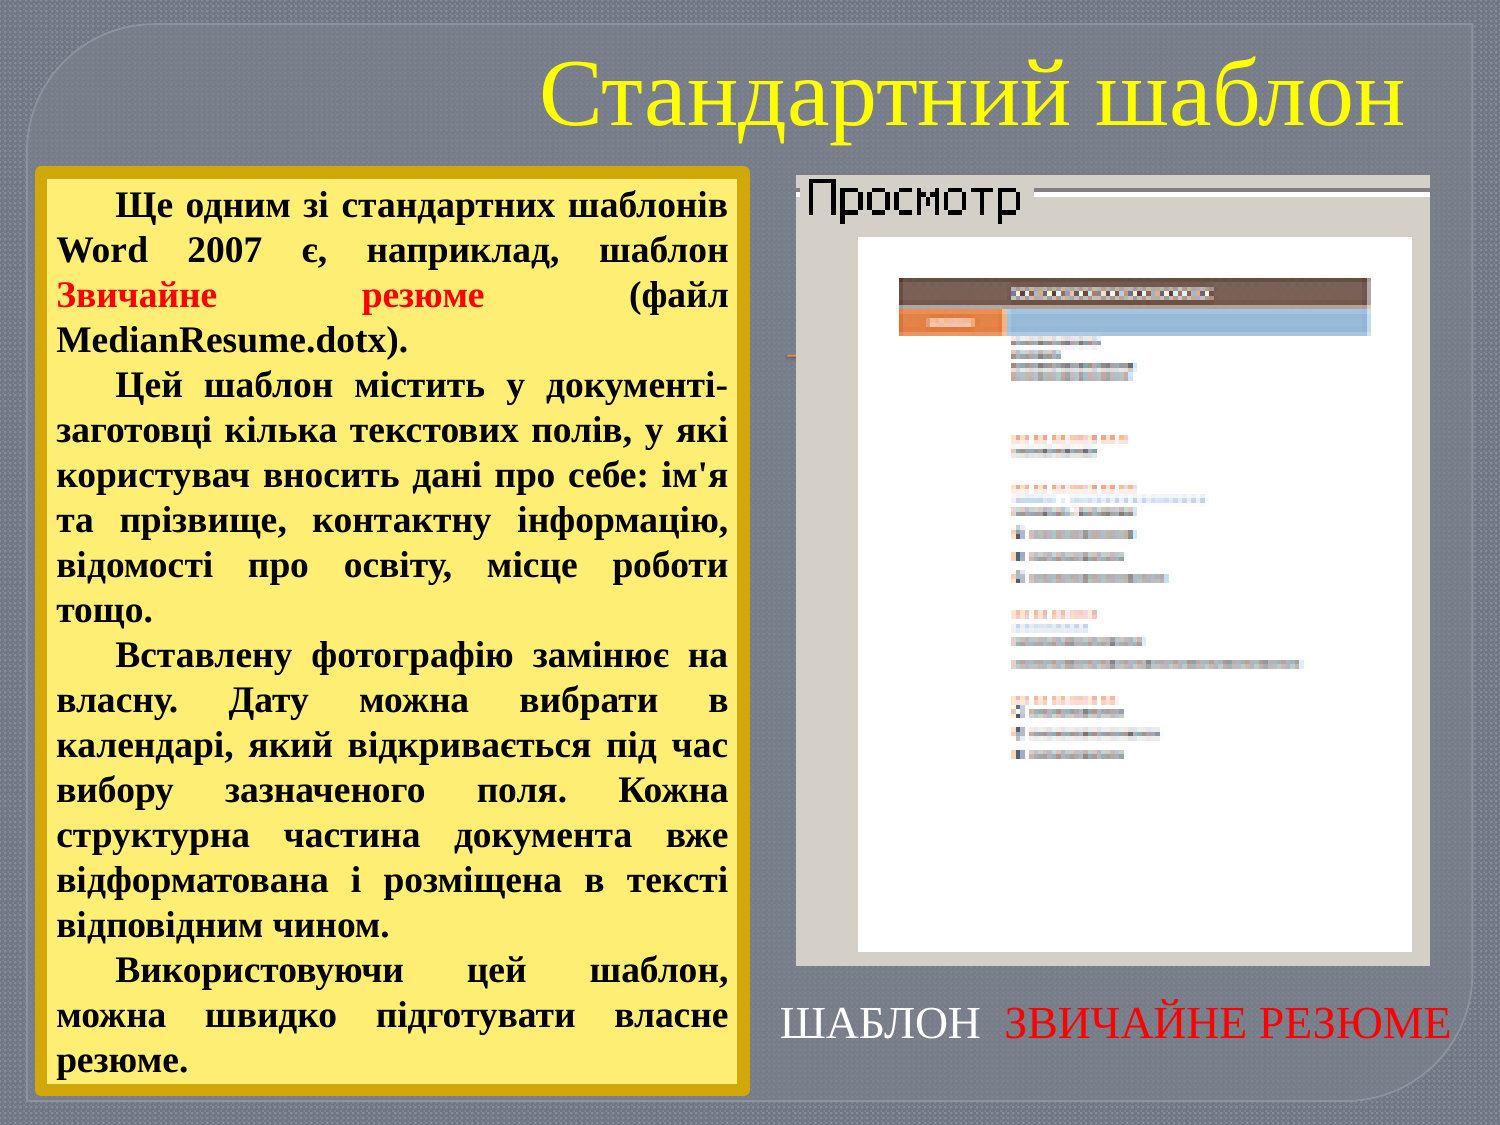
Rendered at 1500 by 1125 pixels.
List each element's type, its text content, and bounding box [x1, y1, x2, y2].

picture [796, 175, 1430, 966]
title Стандартний шаблон [70, 0, 1421, 153]
list Шаблон Звичайне резюме [750, 967, 1477, 1055]
list Ще одним зі стандартних шаблонів Word 2007 є, наприклад, шаблон Звичайне резюме (файл MedianResume.dotx). Цей шаблон містить у документі-заготовці кілька текстових полів, у які користувач вносить дані про себе: ім'я та прізвище, контактну інформацію, відомості про освіту, місце роботи тощо. Вставлену фотографію замінює на власну. Дату можна вибрати в календарі, який відкривається під час вибору зазначеного поля. Кожна структурна частина документа вже відформатована і розміщена в тексті відповідним чином. Використовуючи цей шаблон, можна швидко підготувати власне резюме. [38, 170, 747, 1093]
